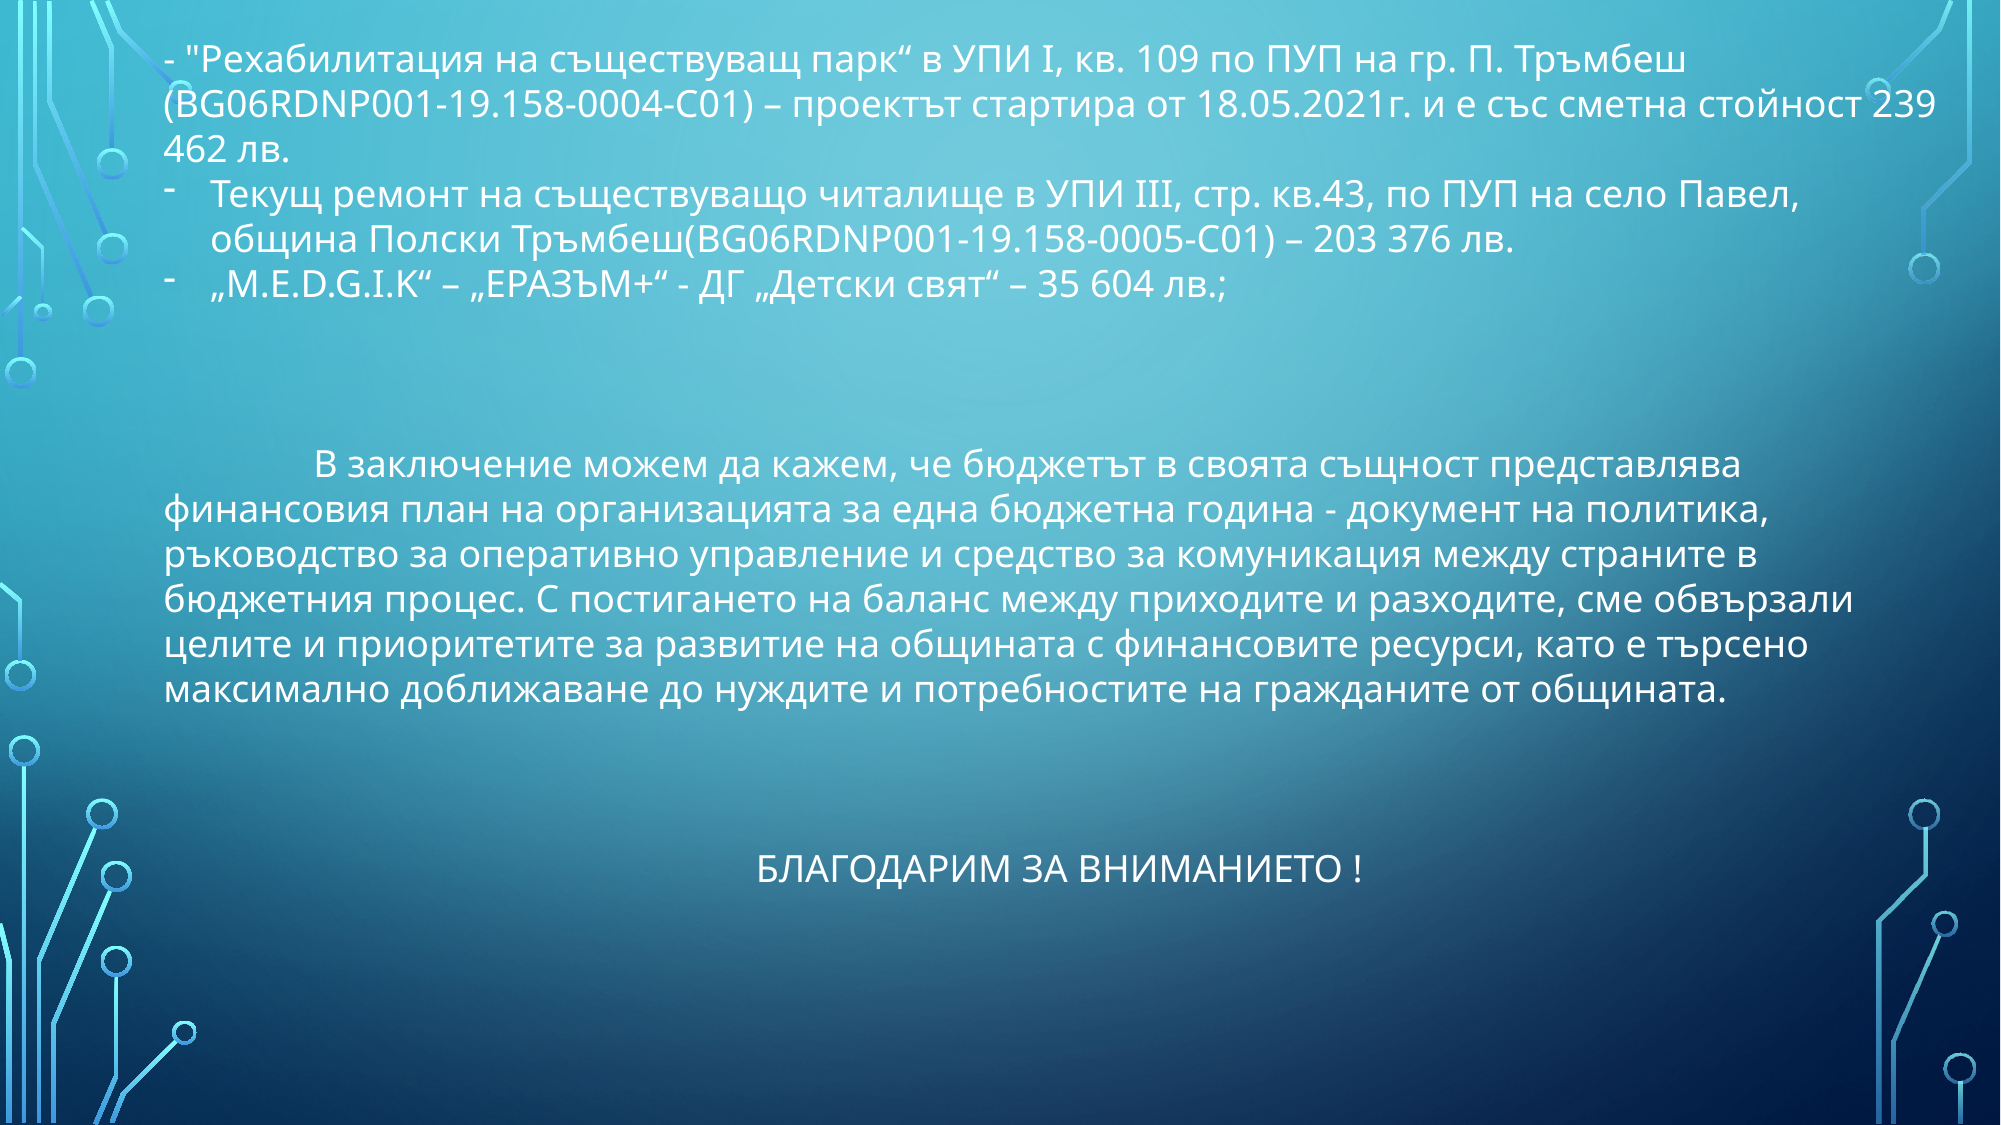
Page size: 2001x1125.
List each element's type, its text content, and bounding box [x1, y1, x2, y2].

text_box - "Рехабилитация на съществуващ парк“ в УПИ І, кв. 109 по ПУП на гр. П. Тръмбеш (BG06RDNP001-19.158-0004-C01) – проектът стартира от 18.05.2021г. и е със сметна стойност 239 462 лв. Текущ ремонт на съществуващо читалище в УПИ ІІІ, стр. кв.43, по ПУП на село Павел, община Полски Тръмбеш(BG06RDNP001-19.158-0005-C01) – 203 376 лв. „M.E.D.G.I.K“ – „ЕРАЗЪМ+“ - ДГ „Детски свят“ – 35 604 лв.; В заключение можем да кажем, че бюджетът в своята същност представлява финансовия план на организацията за една бюджетна година - документ на политика, ръководство за оперативно управление и средство за комуникация между страните в бюджетния процес. С постигането на баланс между приходите и разходите, сме обвързали целите и приоритетите за развитие на общината с финансовите ресурси, като е търсено максимално доближаване до нуждите и потребностите на гражданите от общината. БЛАГОДАРИМ ЗА ВНИМАНИЕТО ! [148, 27, 1971, 942]
